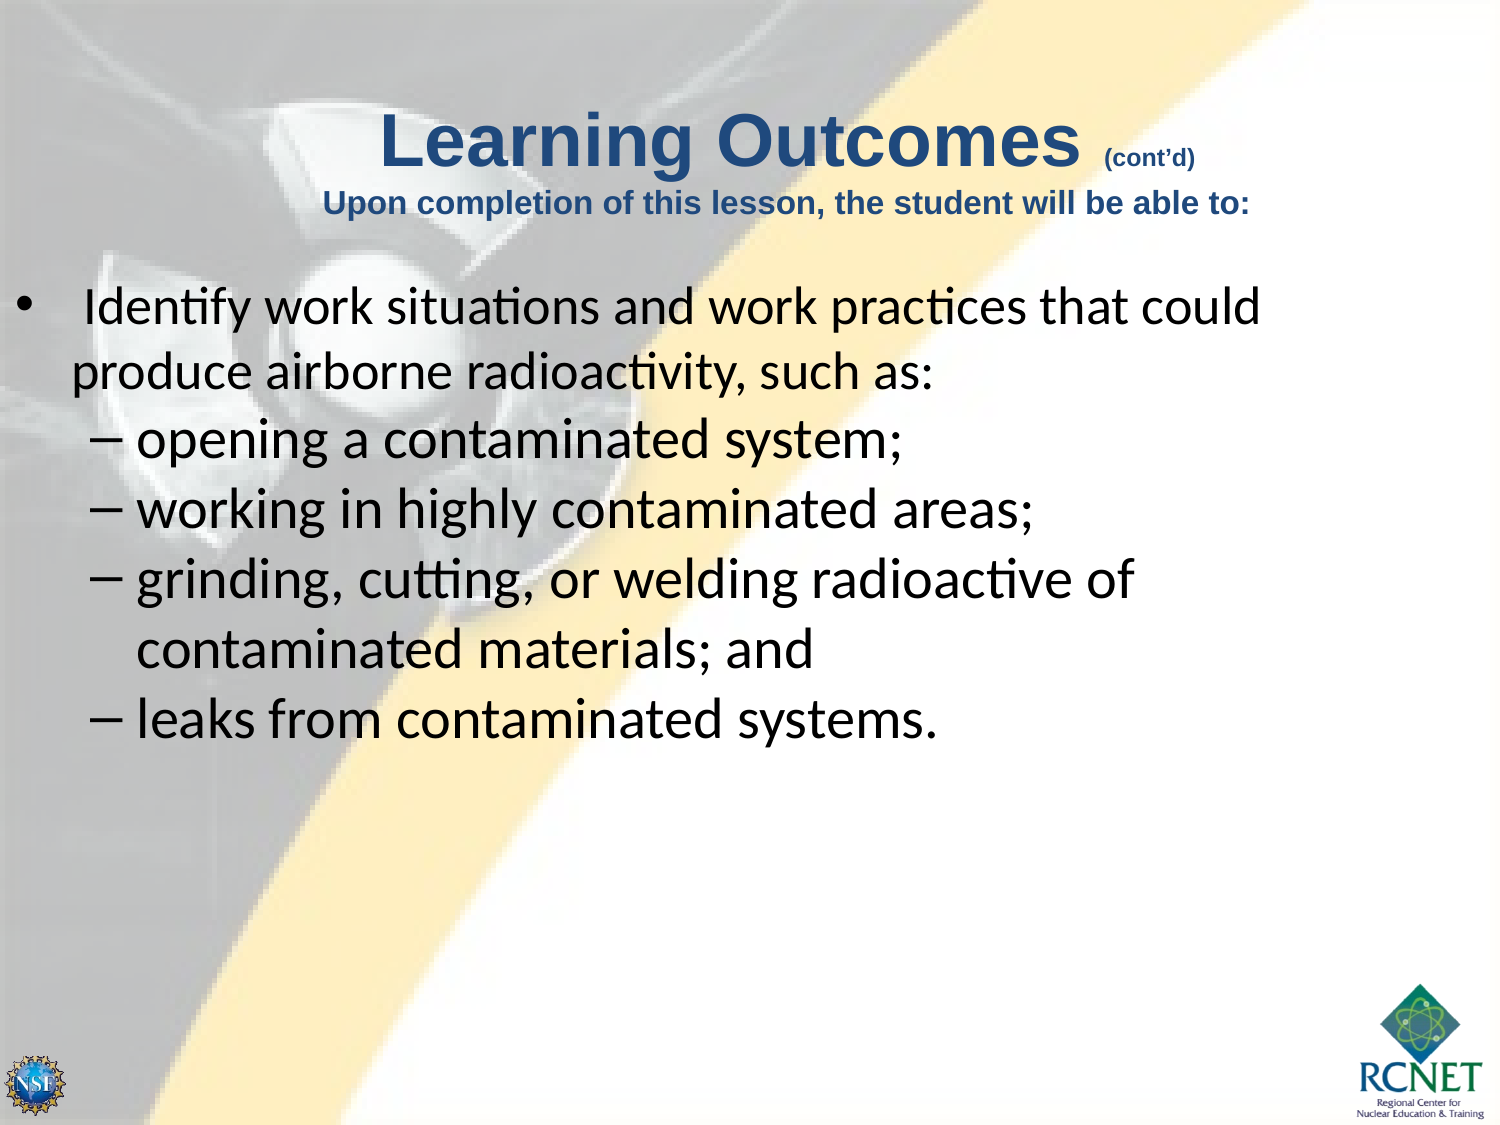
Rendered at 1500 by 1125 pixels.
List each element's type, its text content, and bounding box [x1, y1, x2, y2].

picture [1332, 977, 1500, 1125]
list Identify work situations and work practices that could produce airborne radioactivity, such as: opening a contaminated system; working in highly contaminated areas; grinding, cutting, or welding radioactive of contaminated materials; and leaks from contaminated systems. [0, 262, 1350, 1025]
picture [0, 1056, 75, 1116]
text_box Learning Outcomes (cont’d) Upon completion of this lesson, the student will be able to: [200, 62, 1375, 250]
